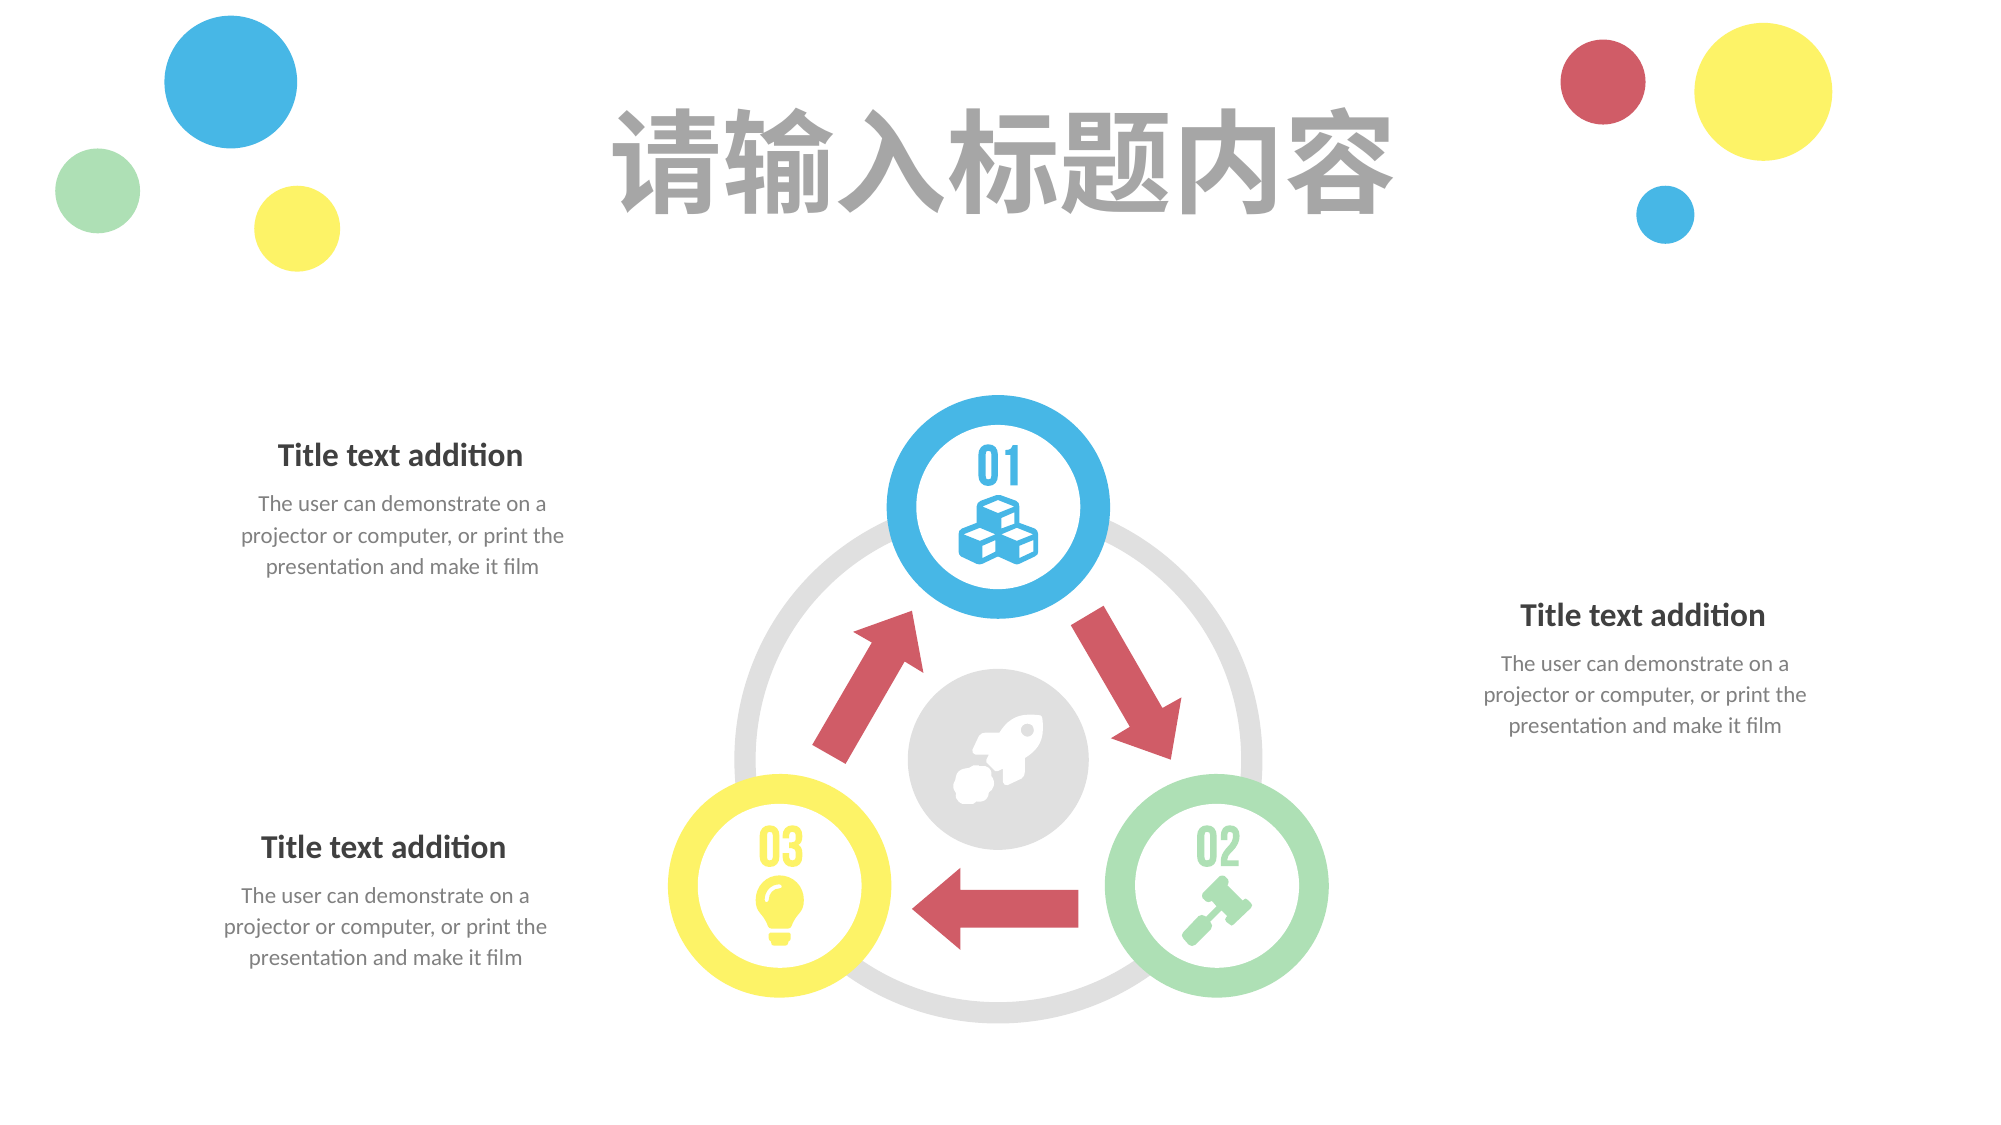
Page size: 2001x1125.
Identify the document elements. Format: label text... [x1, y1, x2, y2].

text_box [978, 444, 998, 486]
text_box [916, 424, 1081, 590]
text_box [847, 961, 1150, 1024]
text_box [1105, 520, 1263, 783]
text_box [782, 825, 803, 867]
text_box [1104, 773, 1329, 998]
text_box [886, 395, 1111, 619]
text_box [1446, 585, 1841, 748]
text_box [755, 875, 804, 929]
text_box [54, 147, 142, 235]
text_box [1559, 38, 1647, 126]
text_box [1635, 184, 1696, 245]
text_box [1005, 445, 1018, 486]
text_box [972, 714, 1043, 786]
text_box [759, 825, 780, 867]
text_box [253, 184, 342, 273]
text_box [907, 668, 1089, 850]
text_box [1070, 605, 1182, 760]
text_box [812, 610, 924, 764]
text_box [163, 14, 299, 150]
text_box [953, 765, 995, 804]
text_box [911, 867, 1079, 950]
text_box [768, 932, 791, 946]
text_box [1693, 21, 1834, 162]
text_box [186, 817, 581, 980]
text_box [1220, 825, 1240, 867]
text_box [1181, 875, 1253, 947]
text_box [1197, 825, 1217, 867]
text_box [667, 773, 892, 998]
text_box [734, 520, 892, 782]
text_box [203, 426, 598, 588]
text_box 请输入标题内容 [595, 84, 1413, 235]
text_box [697, 803, 862, 968]
text_box [1135, 803, 1300, 968]
text_box [958, 495, 1039, 565]
